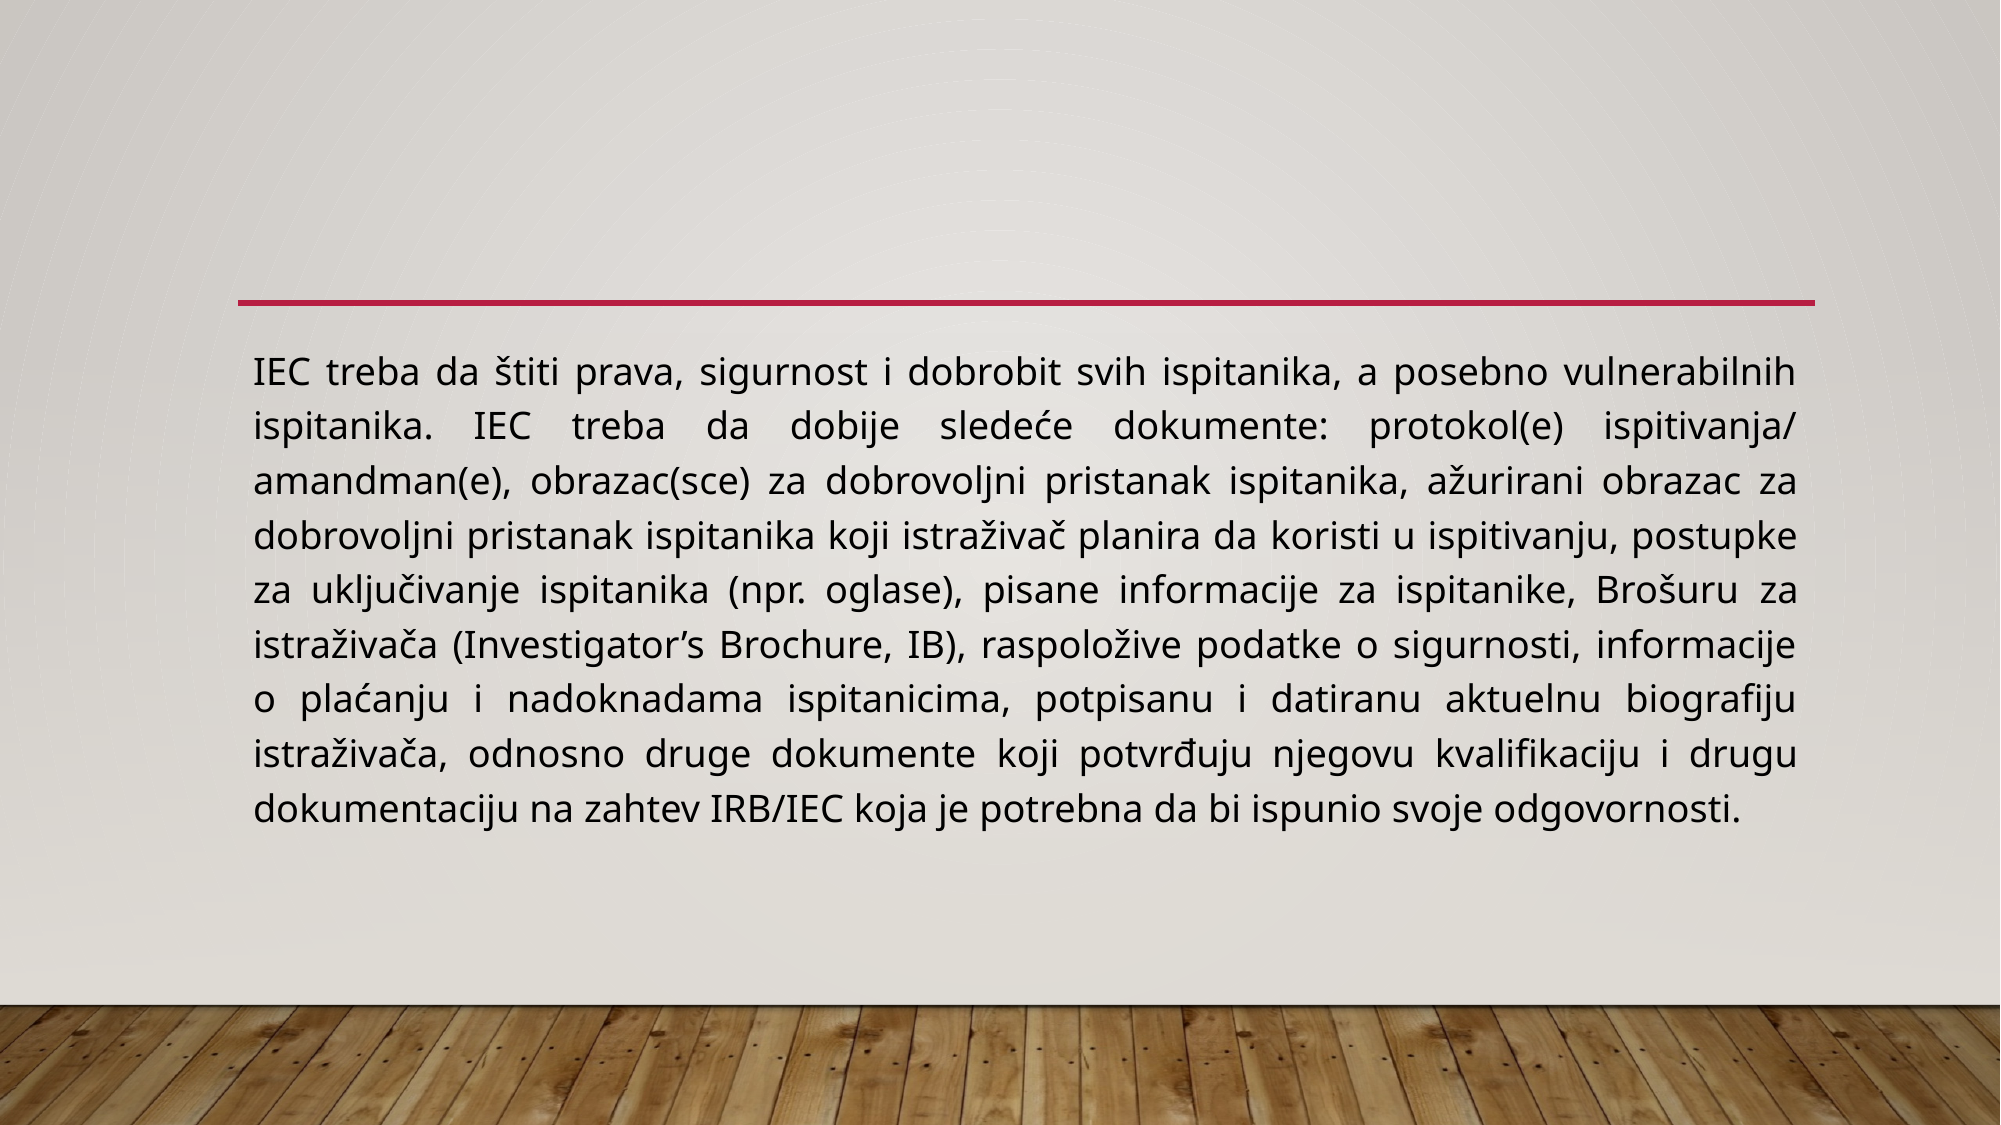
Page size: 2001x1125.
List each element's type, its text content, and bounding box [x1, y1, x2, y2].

list IEC treba da štiti prava, sigurnost i dobrobit svih ispitanika, a posebno vulnerabilnih ispitanika. IEC treba da dobije sledeće dokumente: protokol(e) ispitivanja/ amandman(e), obrazac(sce) za dobrovoljni pristanak ispitanika, ažurirani obrazac za dobrovoljni pristanak ispitanika koji istraživač planira da koristi u ispitivanju, postupke za uključivanje ispitanika (npr. oglase), pisane informacije za ispitanike, Brošuru za istraživača (Investigator’s Brochure, IB), raspoložive podatke o sigurnosti, informacije o plaćanju i nadoknadama ispitanicima, potpisanu i datiranu aktuelnu biografiju istraživača, odnosno druge dokumente koji potvrđuju njegovu kvalifikaciju i drugu dokumentaciju na zahtev IRB/IEC koja je potrebna da bi ispunio svoje odgovornosti. [238, 330, 1814, 897]
picture [0, 1005, 2000, 1125]
